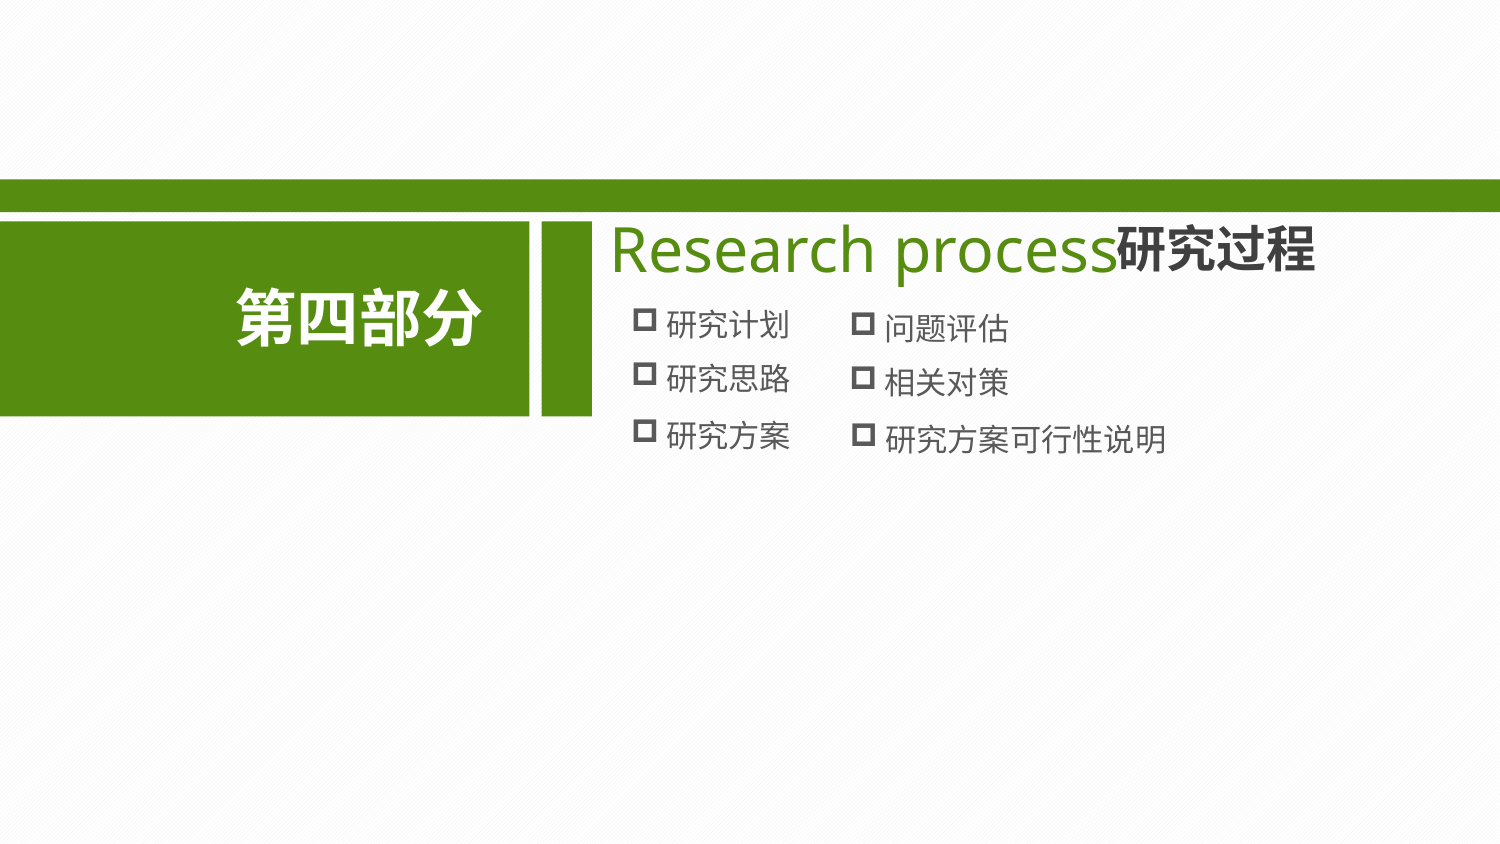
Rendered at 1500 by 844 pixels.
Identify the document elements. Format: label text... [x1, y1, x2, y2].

text_box 研究计划 [619, 300, 803, 349]
text_box [540, 219, 594, 418]
text_box 问题评估 [837, 303, 1021, 353]
text_box 研究方案 [619, 410, 803, 460]
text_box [618, 204, 1329, 292]
text_box 研究思路 [619, 353, 803, 402]
text_box 相关对策 [837, 357, 1021, 407]
text_box [0, 177, 1500, 214]
text_box [0, 219, 532, 418]
text_box 研究方案可行性说明 [838, 414, 1178, 464]
text_box 第四部分 [223, 272, 496, 359]
